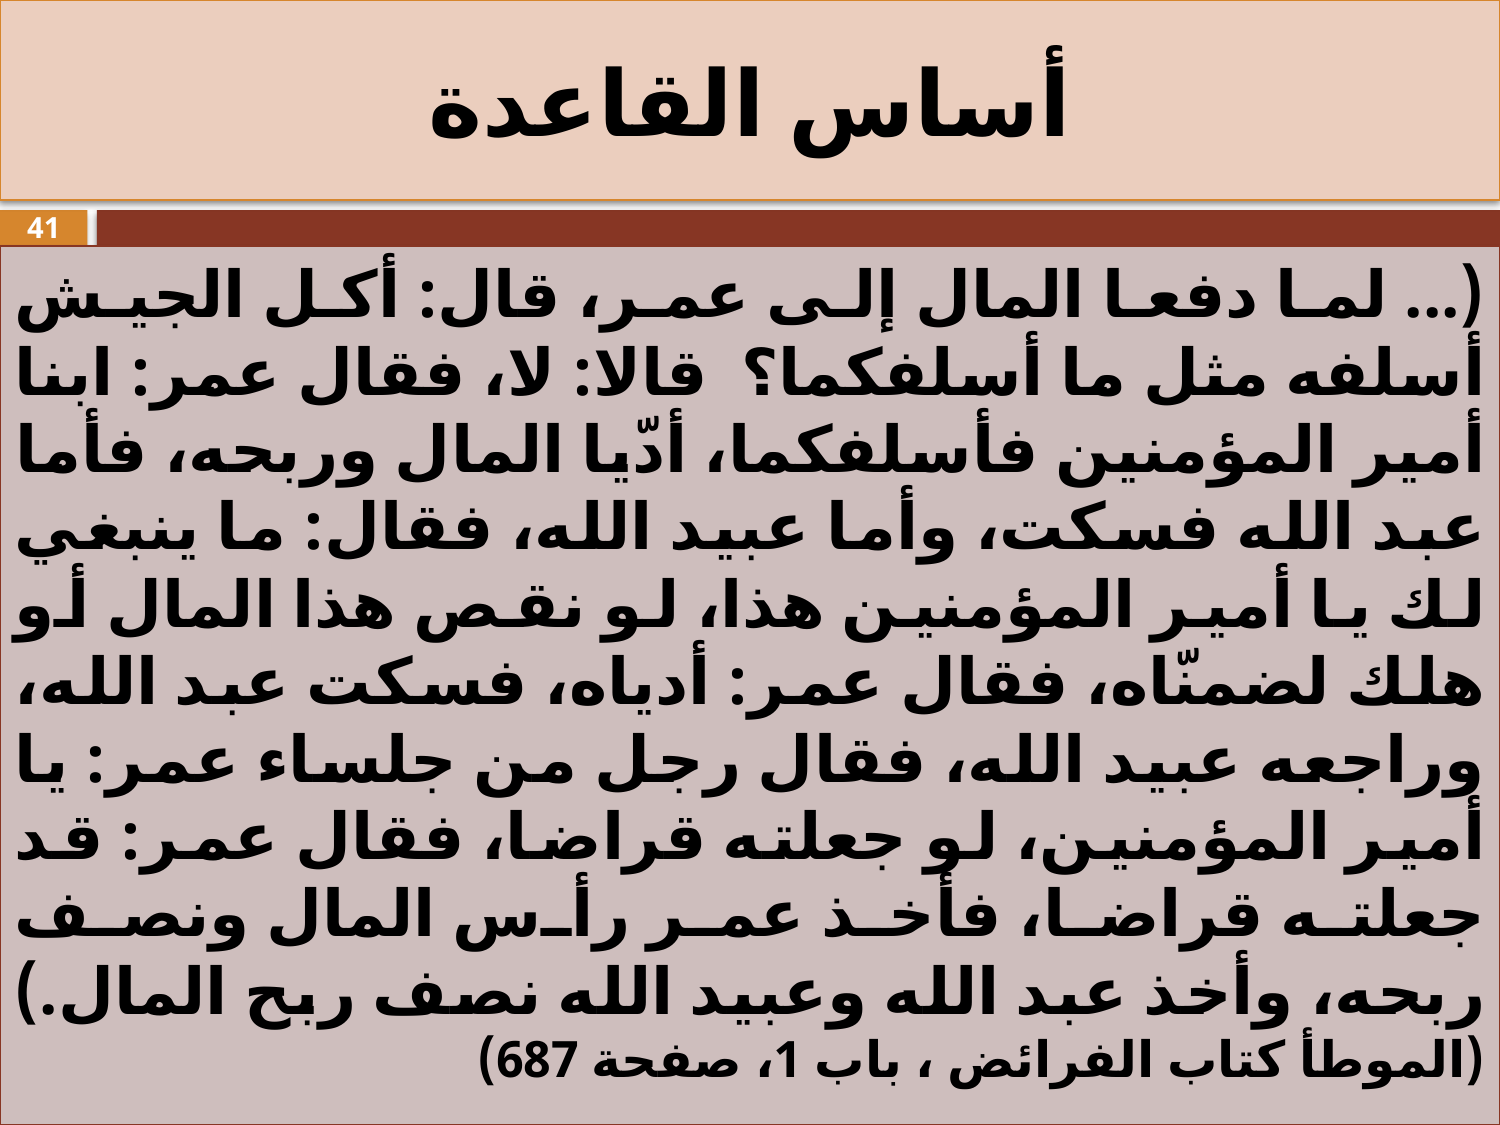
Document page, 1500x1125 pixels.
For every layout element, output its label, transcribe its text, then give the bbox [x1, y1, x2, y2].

title أساس القاعدة [0, 0, 1500, 201]
slide_number 41 [0, 208, 88, 245]
list (... لما دفعا المال إلى عمر، قال: أكل الجيش أسلفه مثل ما أسلفكما؟ قالا: لا، فقال عمر: ابنا أمير المؤمنين فأسلفكما، أدّيا المال وربحه، فأما عبد الله فسكت، وأما عبيد الله، فقال: ما ينبغي لك يا أمير المؤمنين هذا، لو نقص هذا المال أو هلك لضمنّاه، فقال عمر: أدياه، فسكت عبد الله، وراجعه عبيد الله، فقال رجل من جلساء عمر: يا أمير المؤمنين، لو جعلته قراضا، فقال عمر: قد جعلته قراضا، فأخذ عمر رأس المال ونصف ربحه، وأخذ عبد الله وعبيد الله نصف ربح المال.) (الموطأ كتاب الفرائض ، باب 1، صفحة 687) [0, 245, 1500, 1125]
